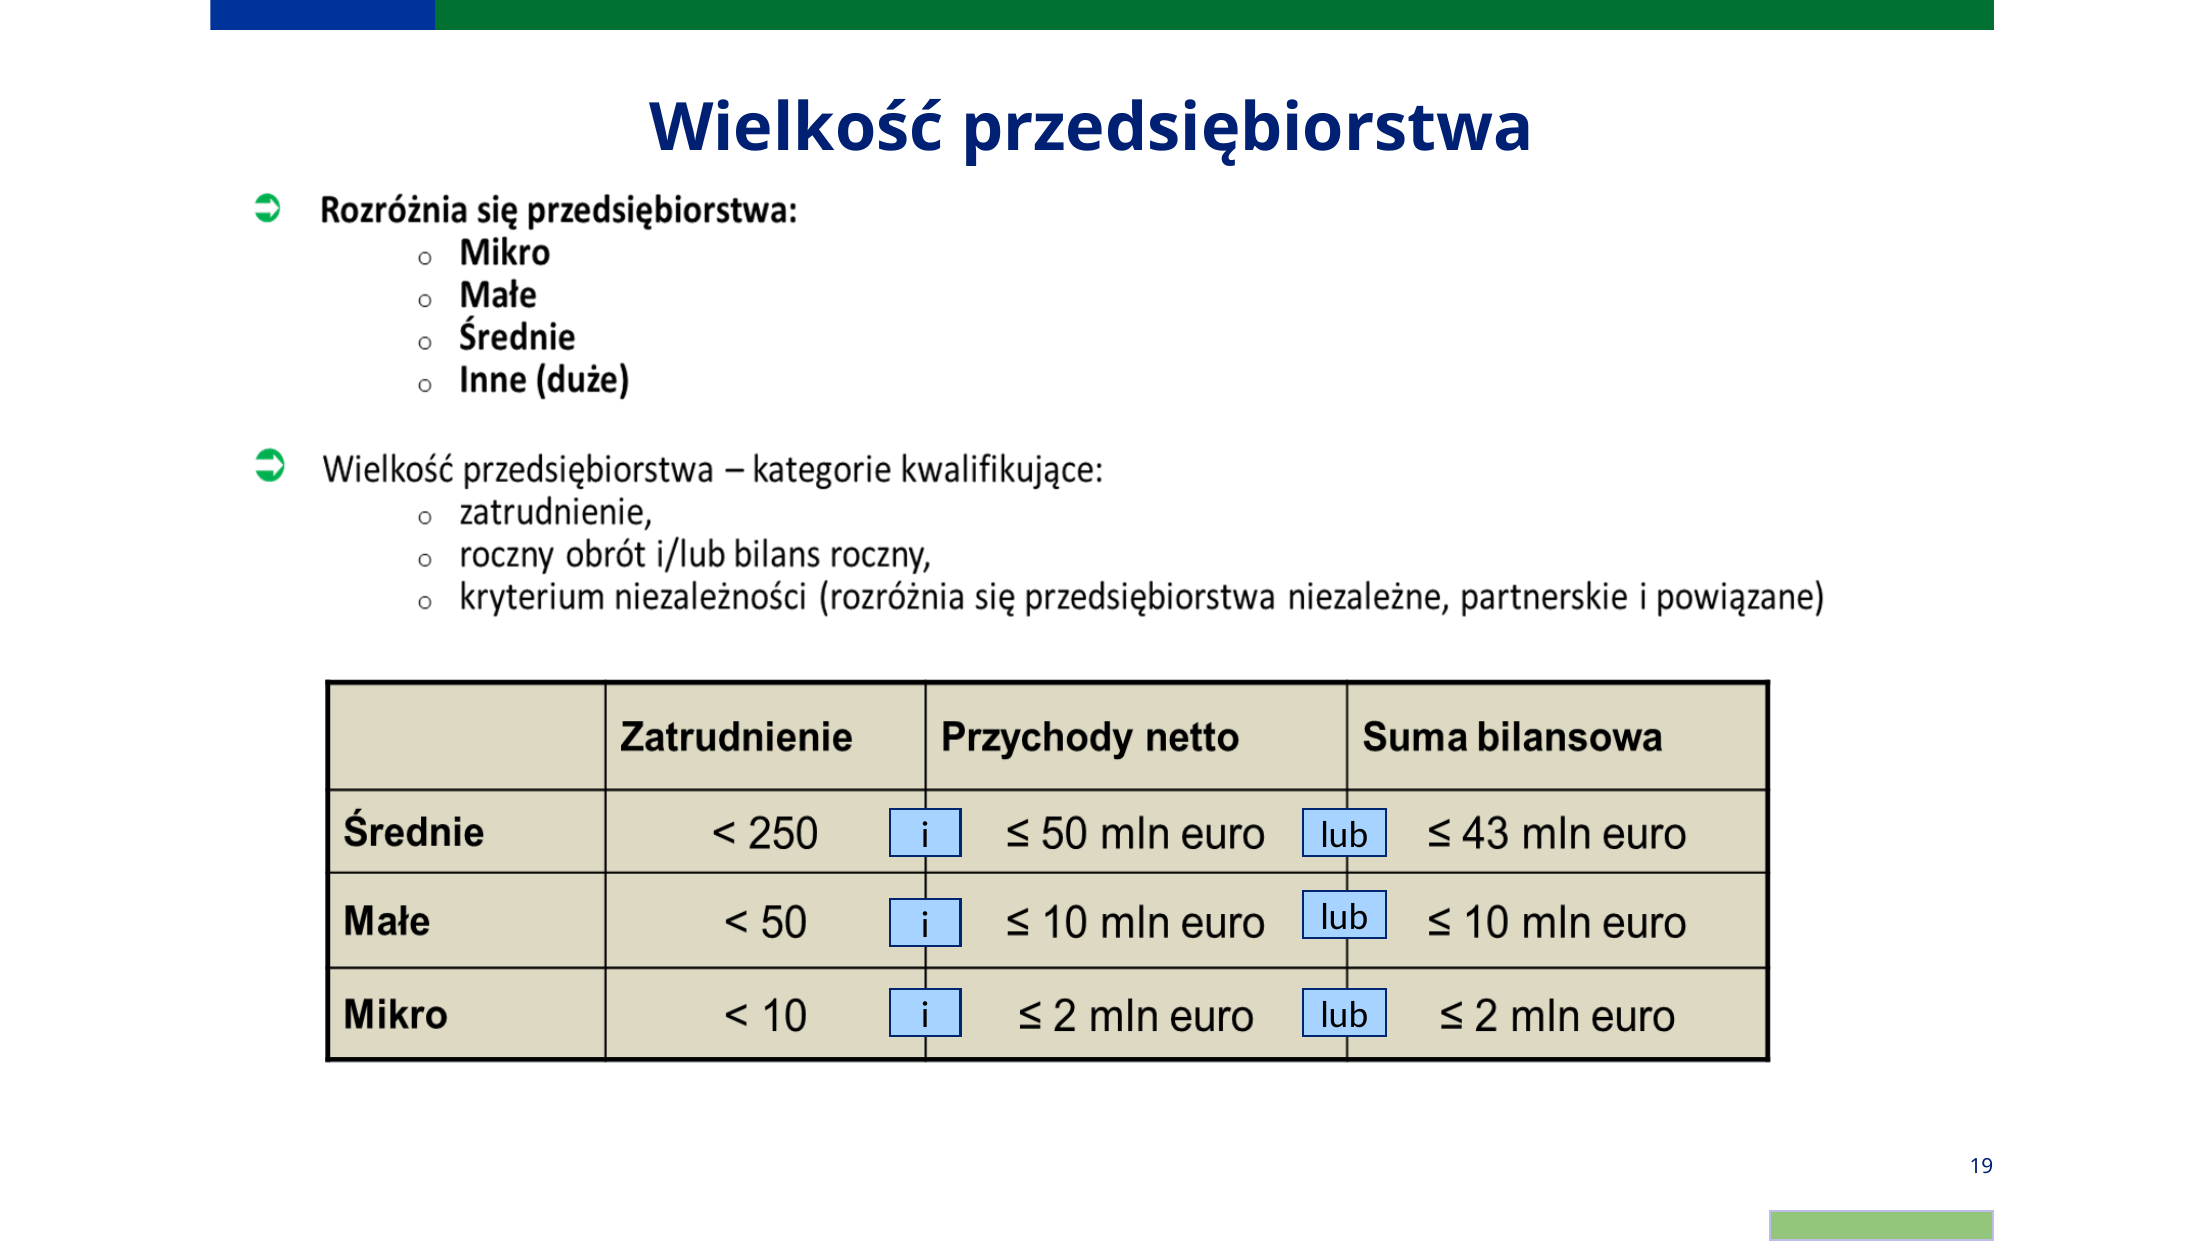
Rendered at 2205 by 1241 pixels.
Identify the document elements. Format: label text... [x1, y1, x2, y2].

picture [319, 679, 1773, 1069]
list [228, 171, 1847, 645]
title Wielkość przedsiębiorstwa [209, 88, 1992, 195]
slide_number 19 [1770, 1151, 1993, 1182]
